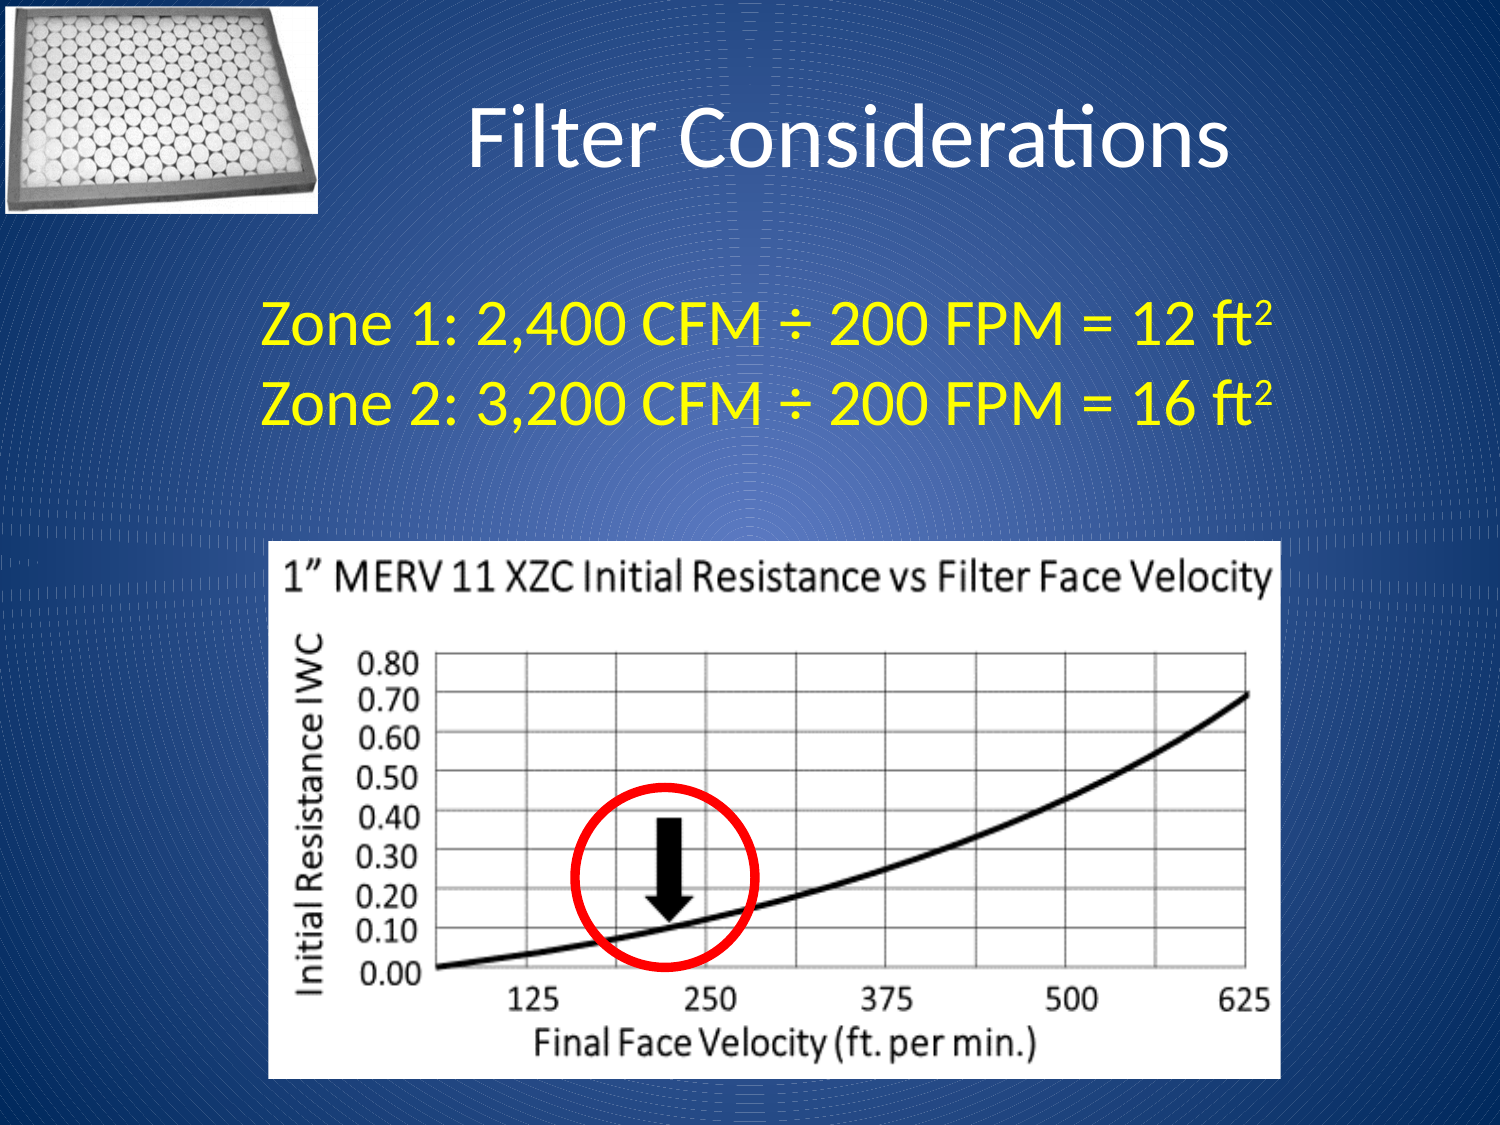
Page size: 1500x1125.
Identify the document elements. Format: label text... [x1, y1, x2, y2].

text_box Zone 1: 2,400 CFM ÷ 200 FPM = 12 ft2 Zone 2: 3,200 CFM ÷ 200 FPM = 16 ft2 [245, 271, 1304, 492]
picture [6, 0, 318, 267]
title Filter Considerations [270, 36, 1500, 225]
picture [268, 540, 1281, 1079]
